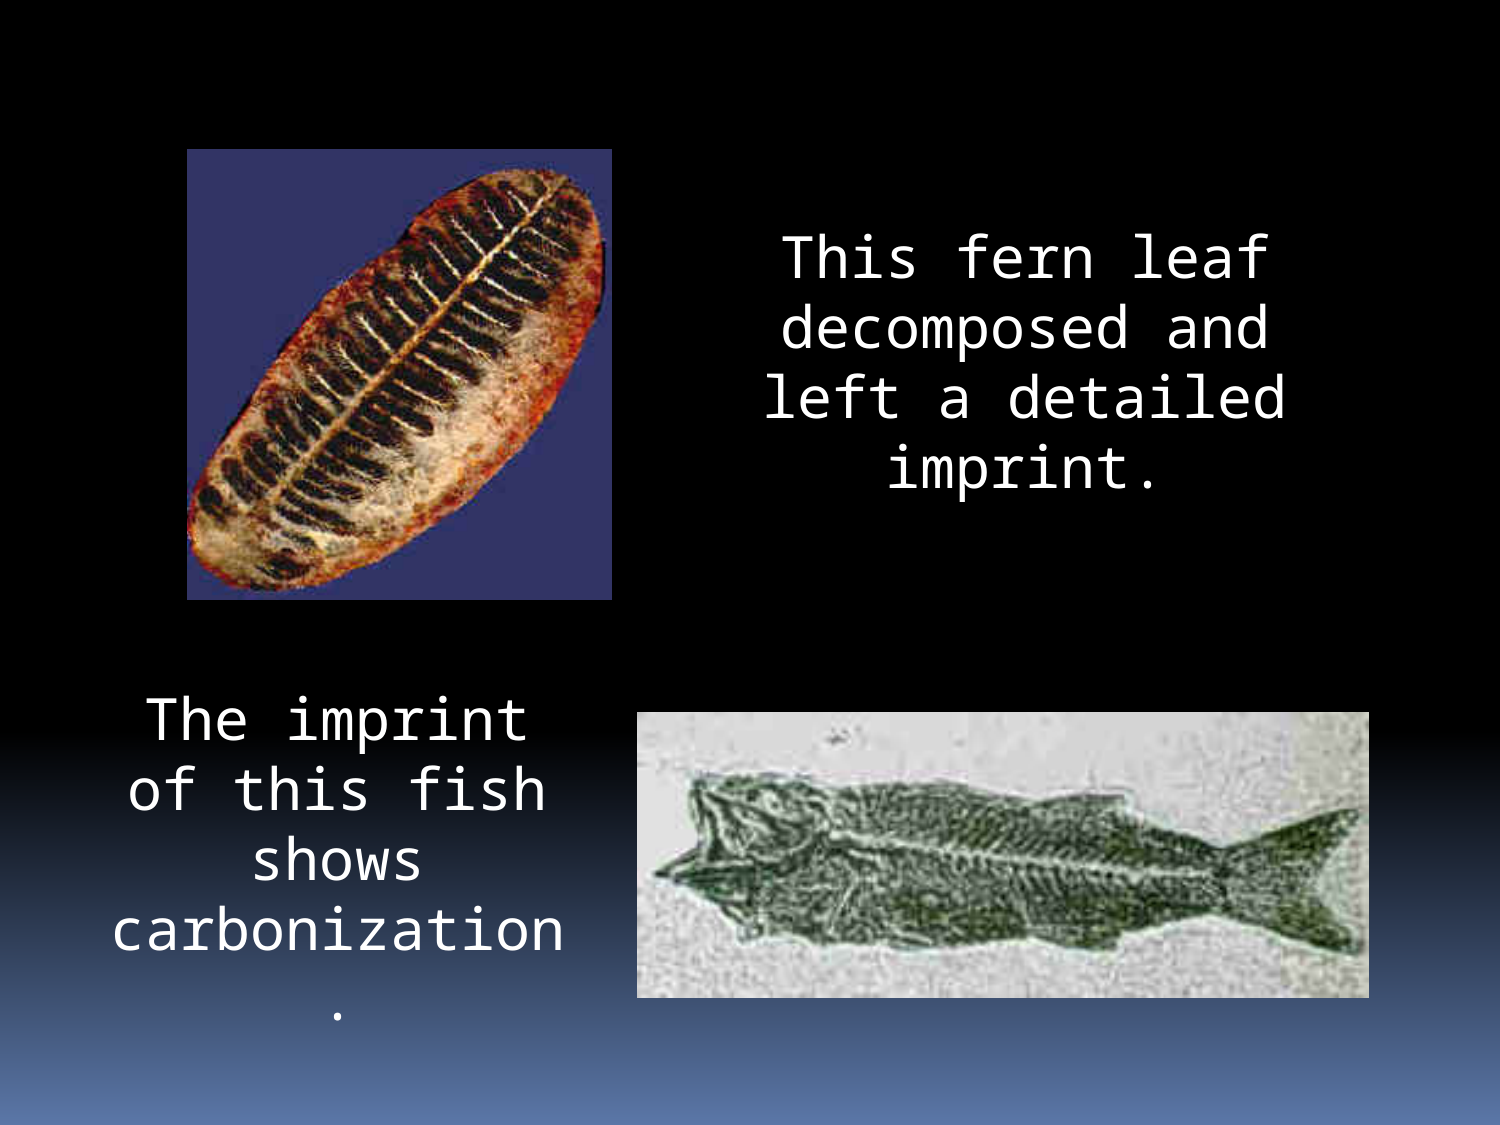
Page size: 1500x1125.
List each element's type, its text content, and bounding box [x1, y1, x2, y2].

text_box The imprint of this fish shows carbonization. [87, 675, 588, 1040]
picture [187, 149, 613, 601]
text_box This fern leaf decomposed and left a detailed imprint. [687, 212, 1363, 508]
picture [636, 711, 1369, 998]
